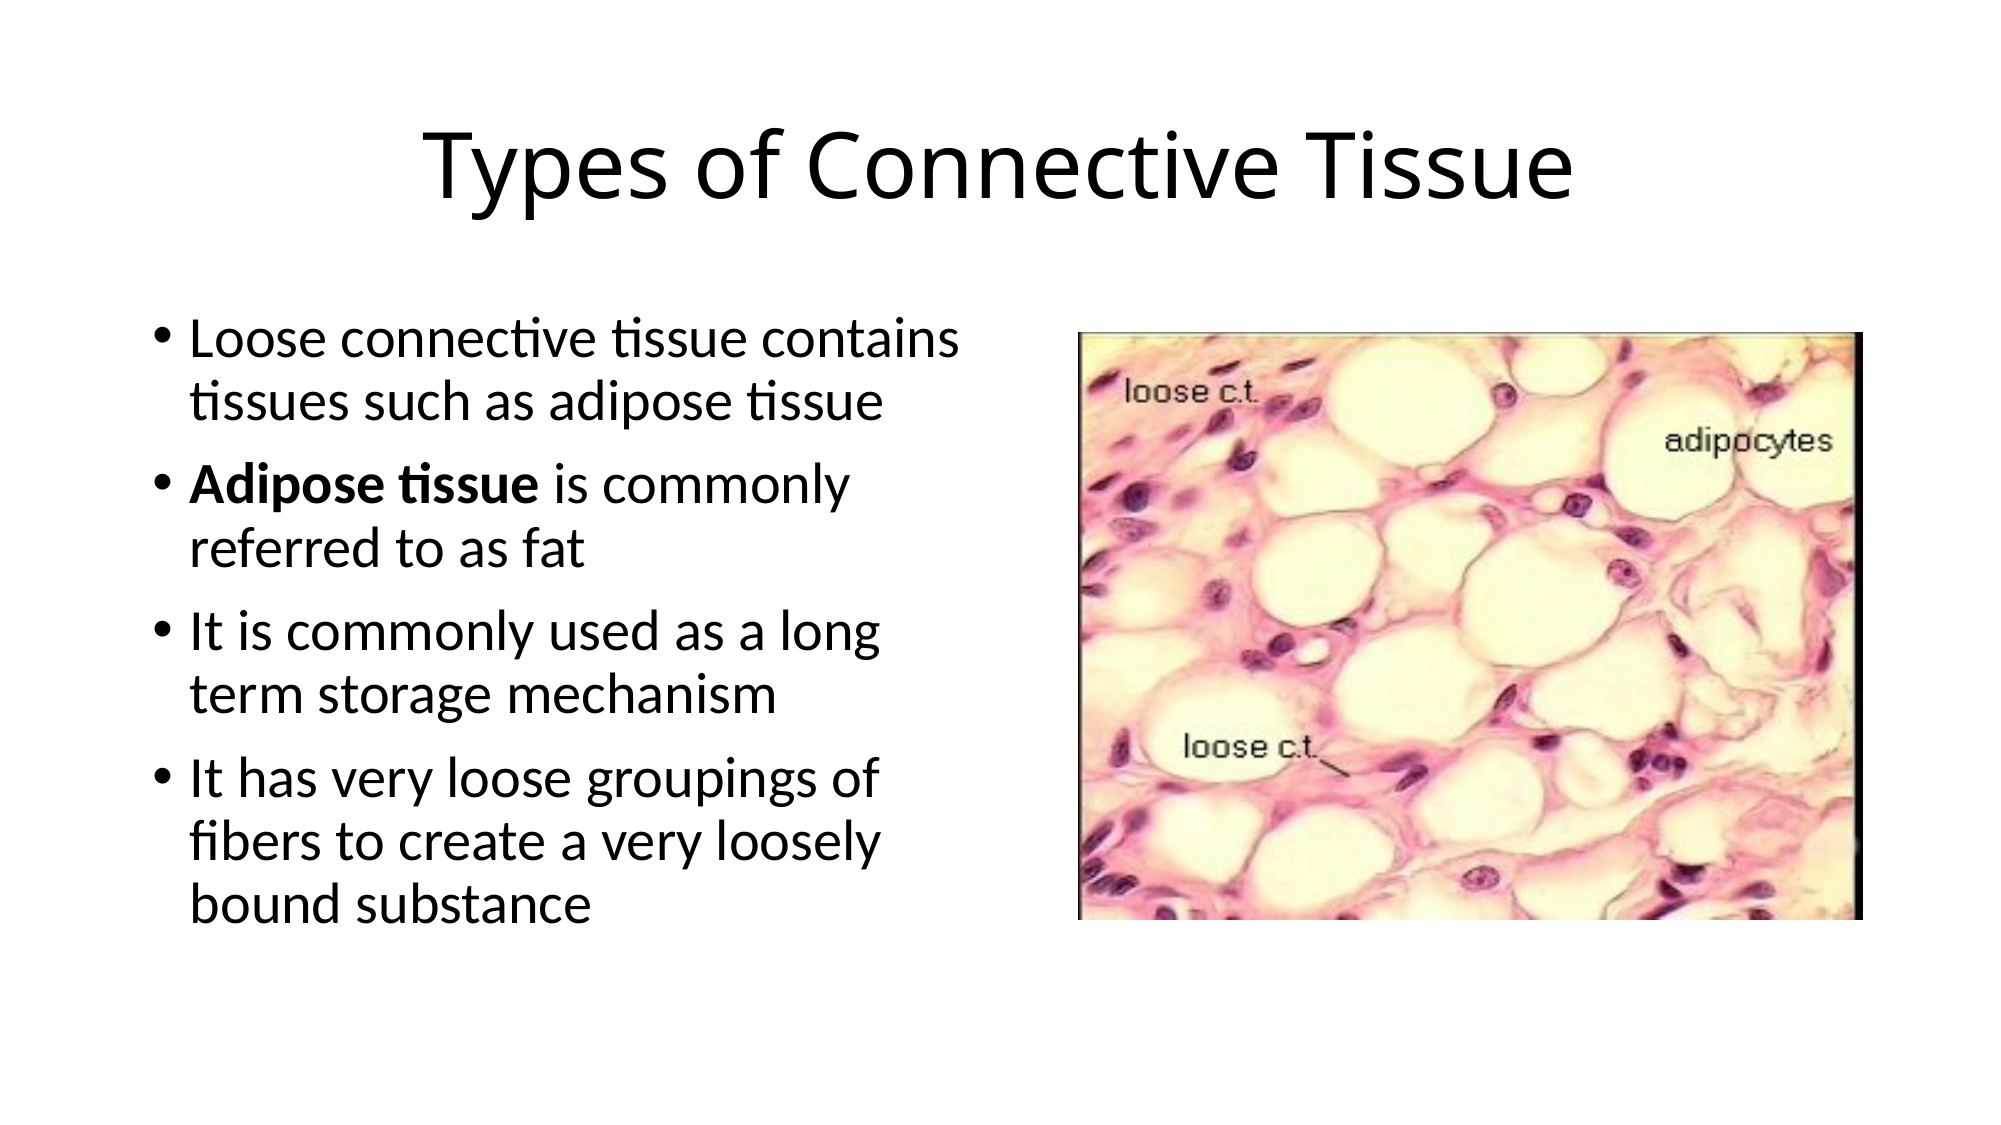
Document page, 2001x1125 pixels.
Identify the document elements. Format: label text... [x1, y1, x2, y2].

title Types of Connective Tissue [137, 59, 1863, 278]
list Loose connective tissue contains tissues such as adipose tissue Adipose tissue is commonly referred to as fat It is commonly used as a long term storage mechanism It has very loose groupings of fibers to create a very loosely bound substance [137, 299, 988, 1014]
picture [1078, 331, 1863, 920]
